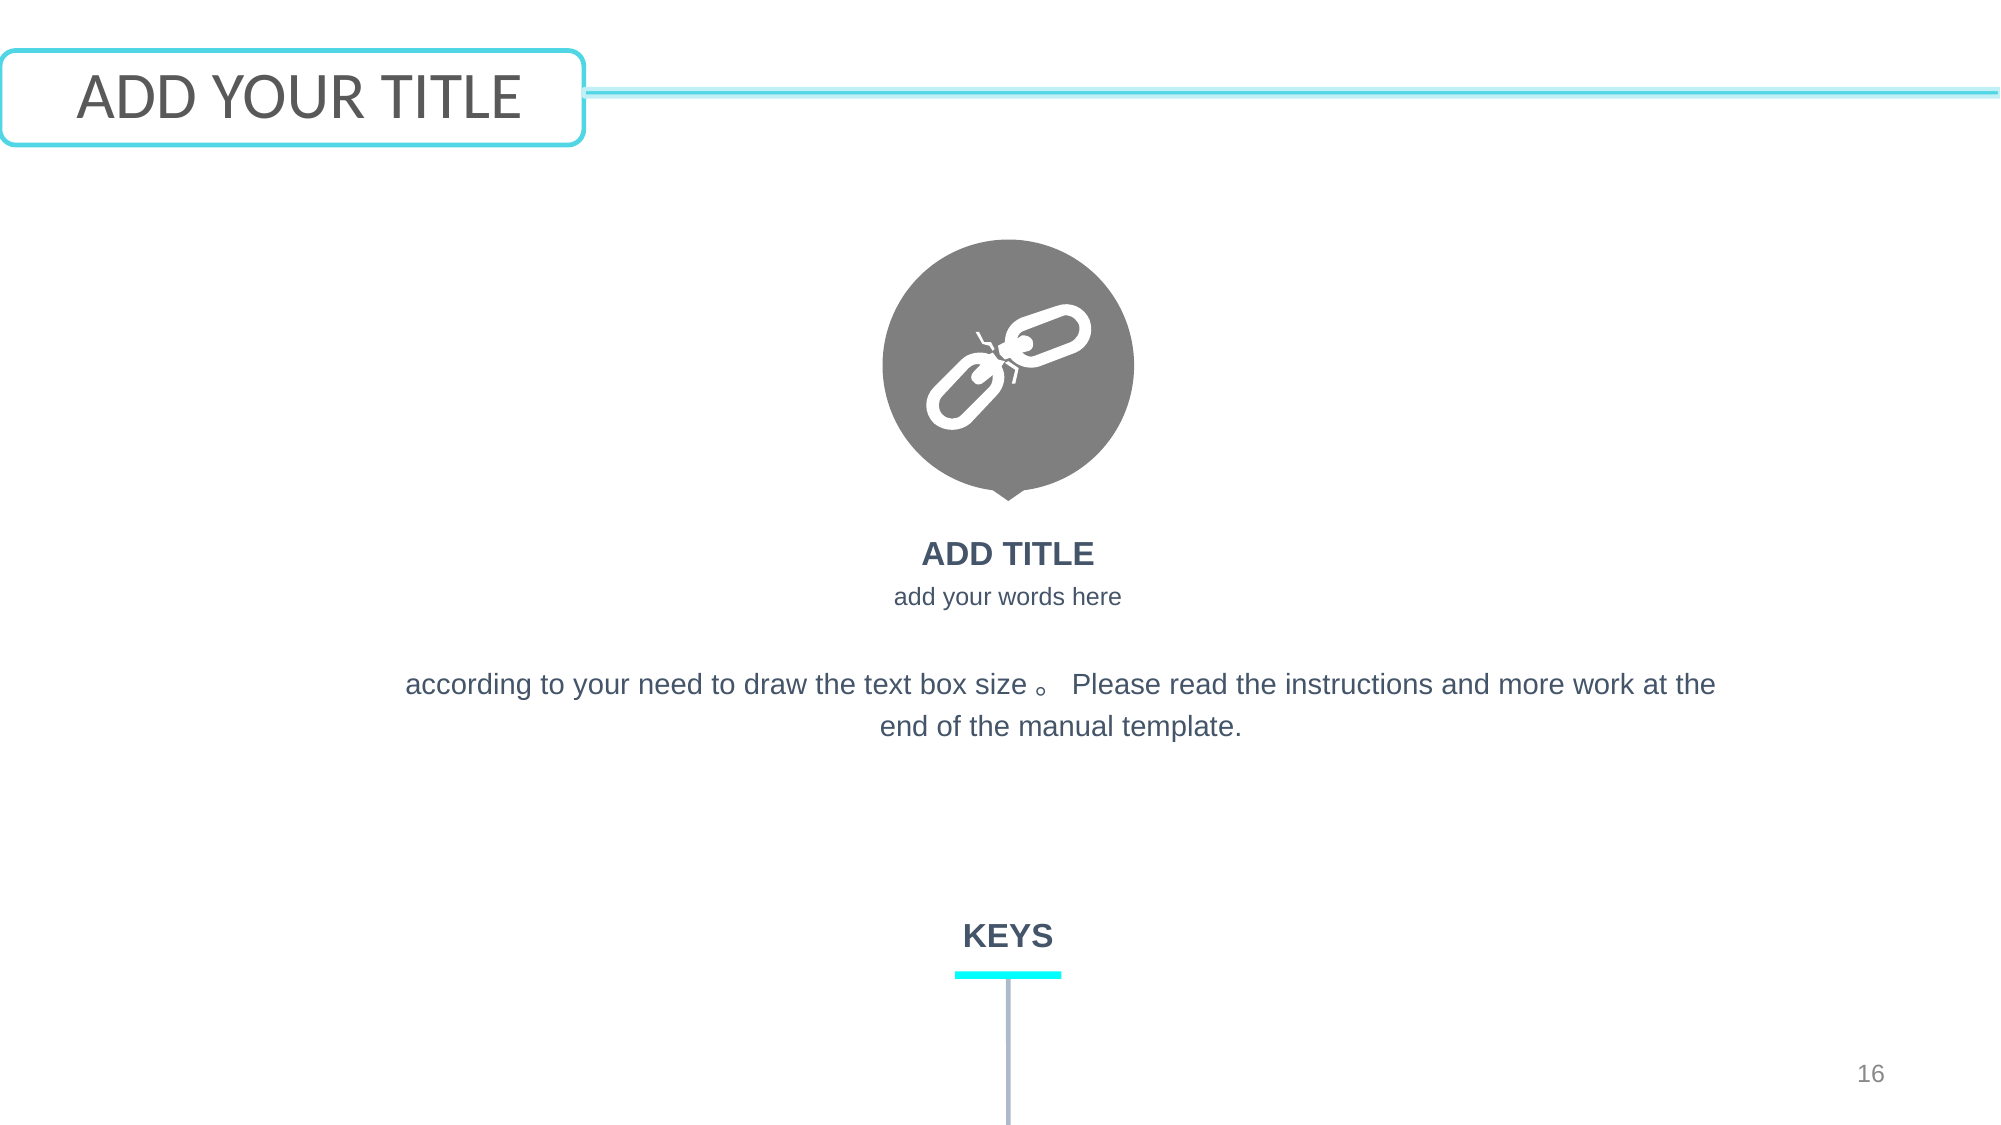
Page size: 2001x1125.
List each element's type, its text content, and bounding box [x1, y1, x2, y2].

text_box [955, 971, 1062, 979]
text_box add your words here [816, 580, 1200, 611]
text_box ADD YOUR TITLE [61, 45, 538, 140]
text_box KEYS [931, 914, 1086, 955]
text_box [882, 239, 1135, 501]
text_box [0, 50, 584, 146]
text_box according to your need to draw the text box size。Please read the instructions and more work at the end of the manual template. [383, 657, 1740, 742]
text_box [583, 88, 2000, 97]
slide_number 16 [1433, 1042, 1900, 1103]
text_box ADD TITLE [782, 532, 1234, 573]
